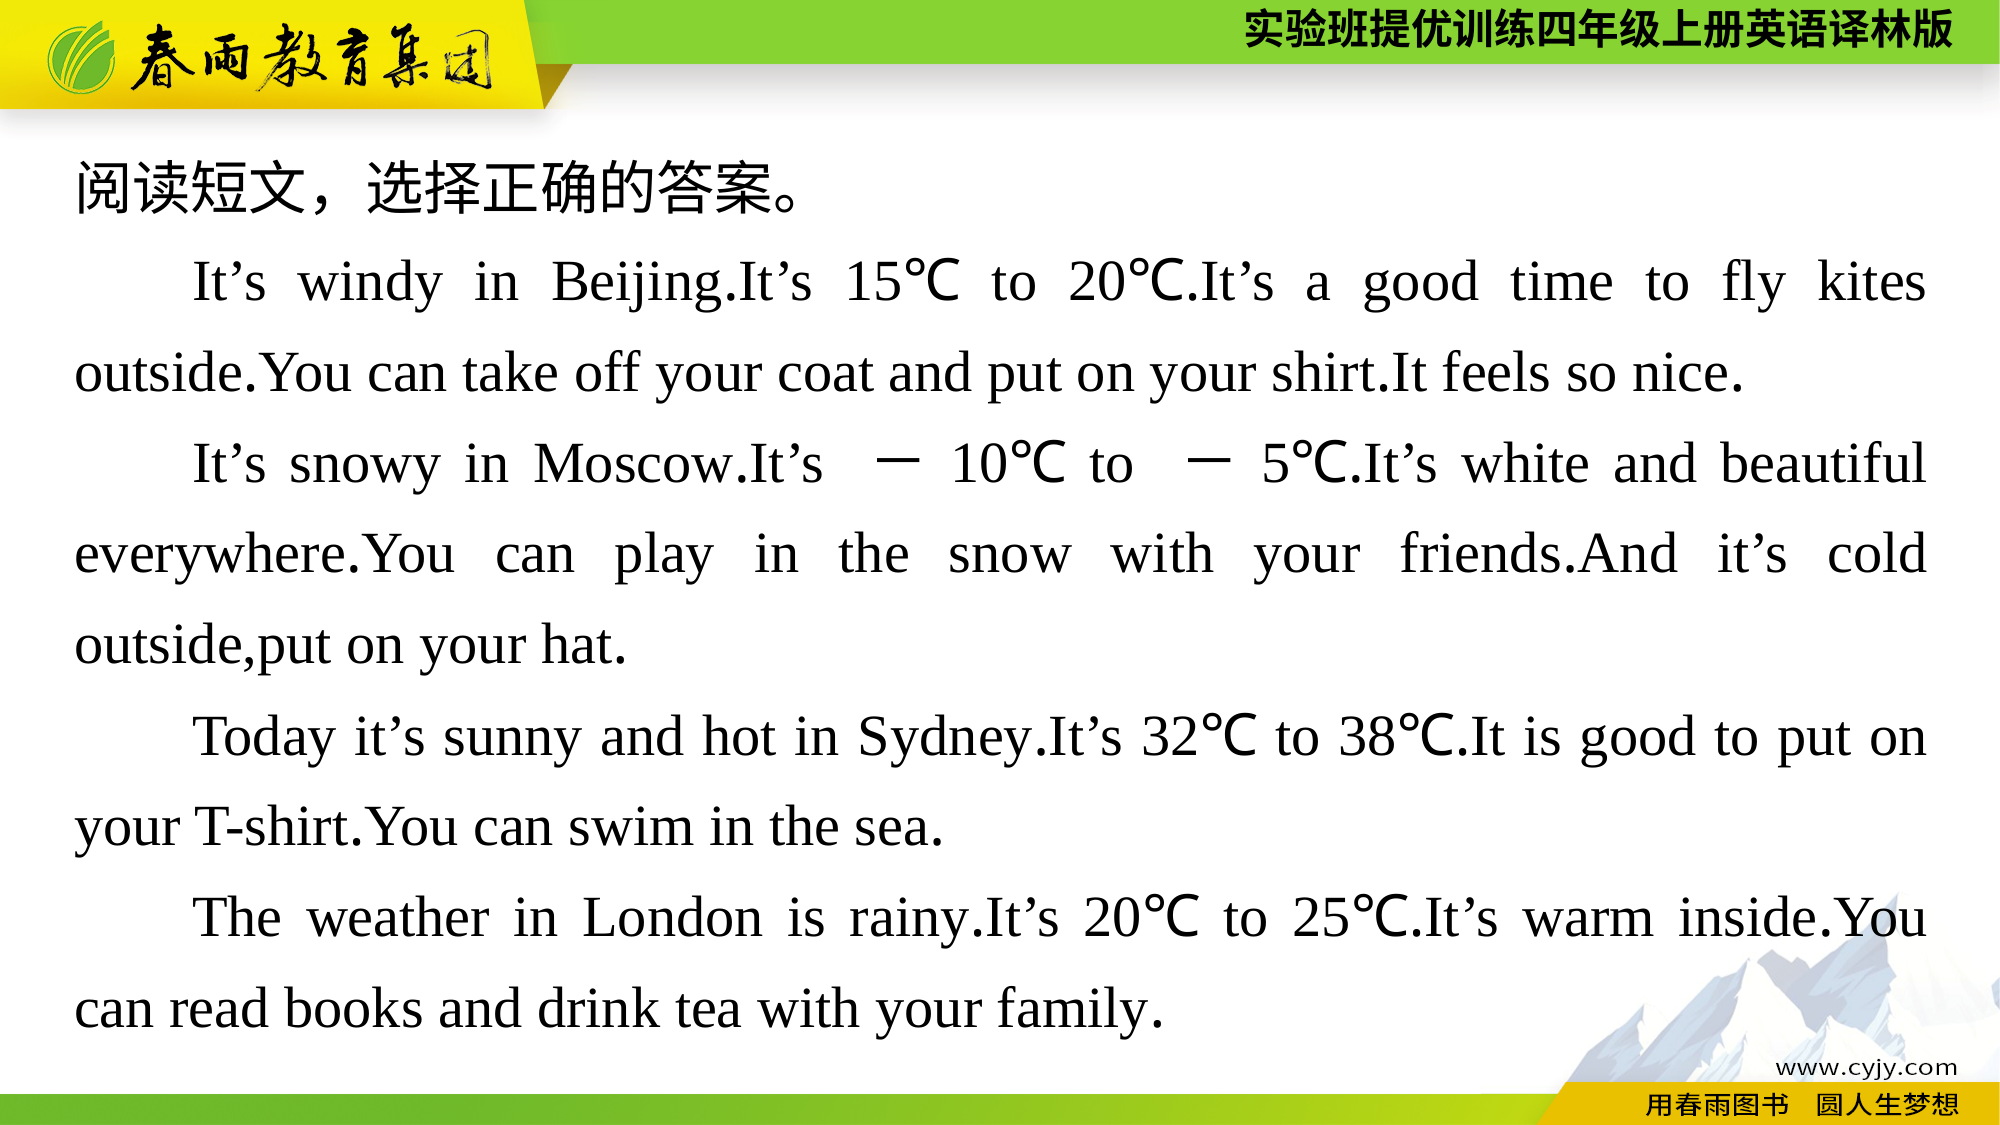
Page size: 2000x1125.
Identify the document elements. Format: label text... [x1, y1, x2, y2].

list 阅读短文，选择正确的答案。 It’s windy in Beijing.It’s 15℃ to 20℃.It’s a good time to fly kites outside.You can take off your coat and put on your shirt.It feels so nice. It’s snowy in Moscow.It’s －10℃ to －5℃.It’s white and beautiful everywhere.You can play in the snow with your friends.And it’s cold outside,put on your hat. Today it’s sunny and hot in Sydney.It’s 32℃ to 38℃.It is good to put on your T-shirt.You can swim in the sea. The weather in London is rainy.It’s 20℃ to 25℃.It’s warm inside.You can read books and drink tea with your family. [59, 122, 1944, 1047]
picture [0, 0, 2000, 1125]
